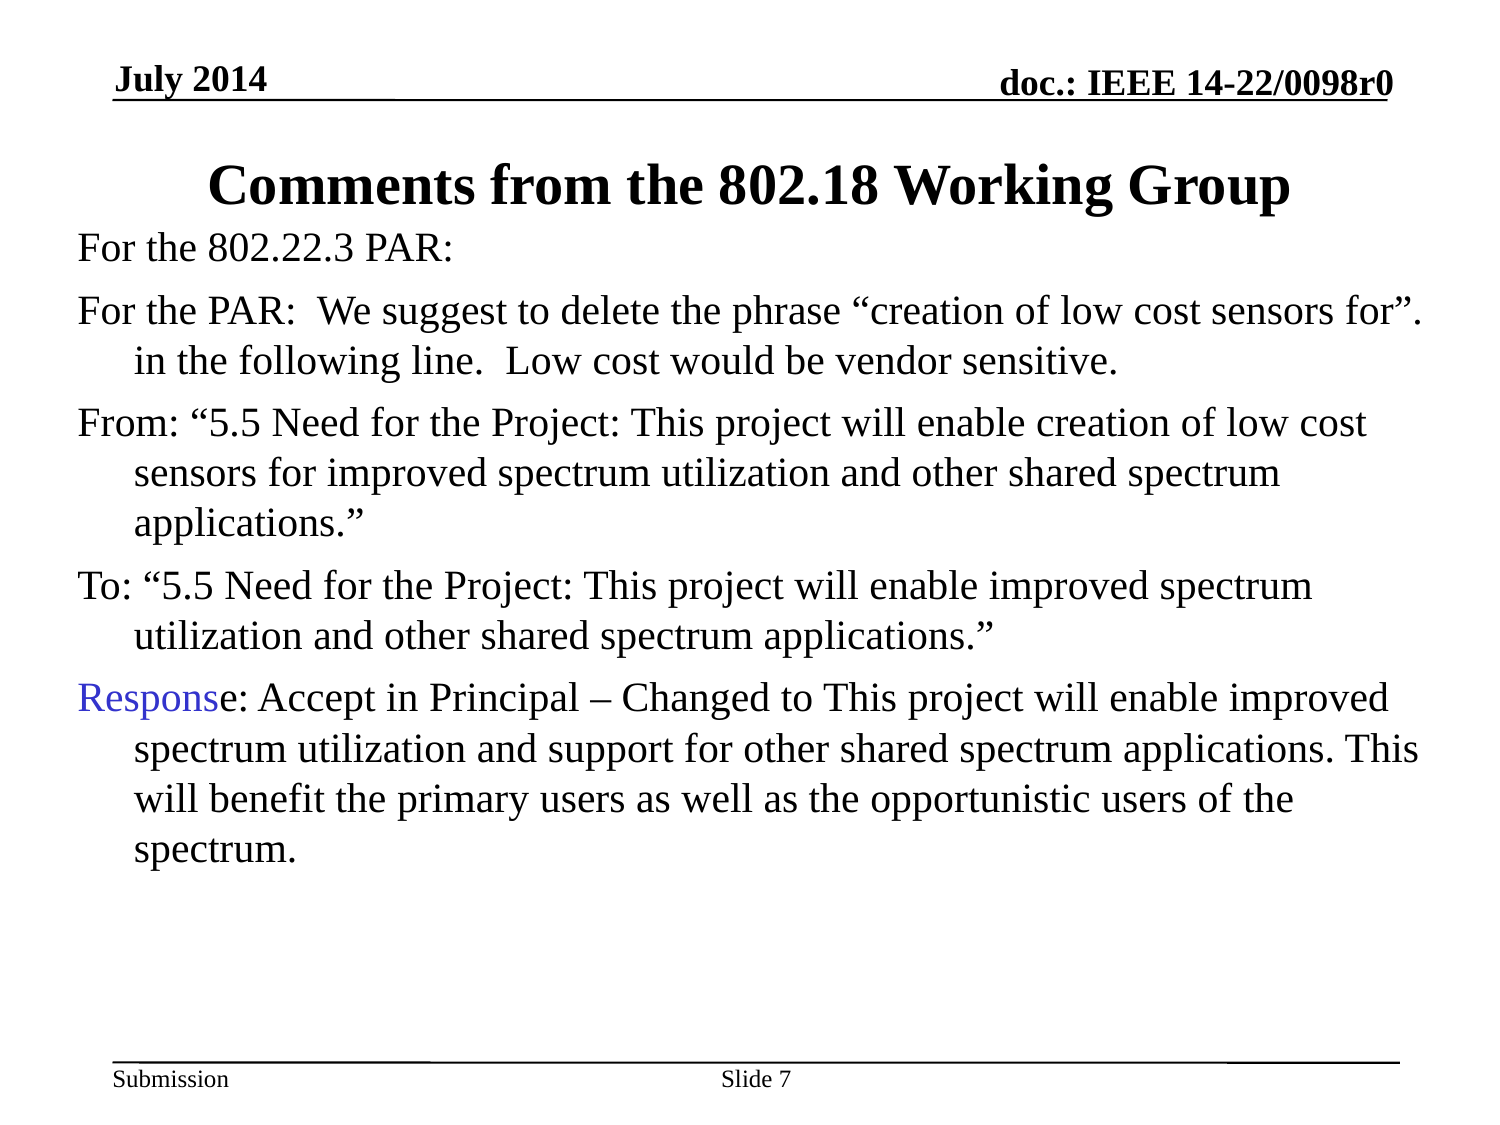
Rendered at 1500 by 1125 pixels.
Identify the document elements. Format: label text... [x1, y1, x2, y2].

list For the 802.22.3 PAR: For the PAR: We suggest to delete the phrase “creation of low cost sensors for”. in the following line. Low cost would be vendor sensitive. From: “5.5 Need for the Project: This project will enable creation of low cost sensors for improved spectrum utilization and other shared spectrum applications.” To: “5.5 Need for the Project: This project will enable improved spectrum utilization and other shared spectrum applications.” Response: Accept in Principal – Changed to This project will enable improved spectrum utilization and support for other shared spectrum applications. This will benefit the primary users as well as the opportunistic users of the spectrum. [62, 212, 1463, 951]
slide_number Slide 7 [712, 1061, 800, 1123]
title Comments from the 802.18 Working Group [112, 112, 1388, 212]
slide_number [114, 54, 423, 100]
